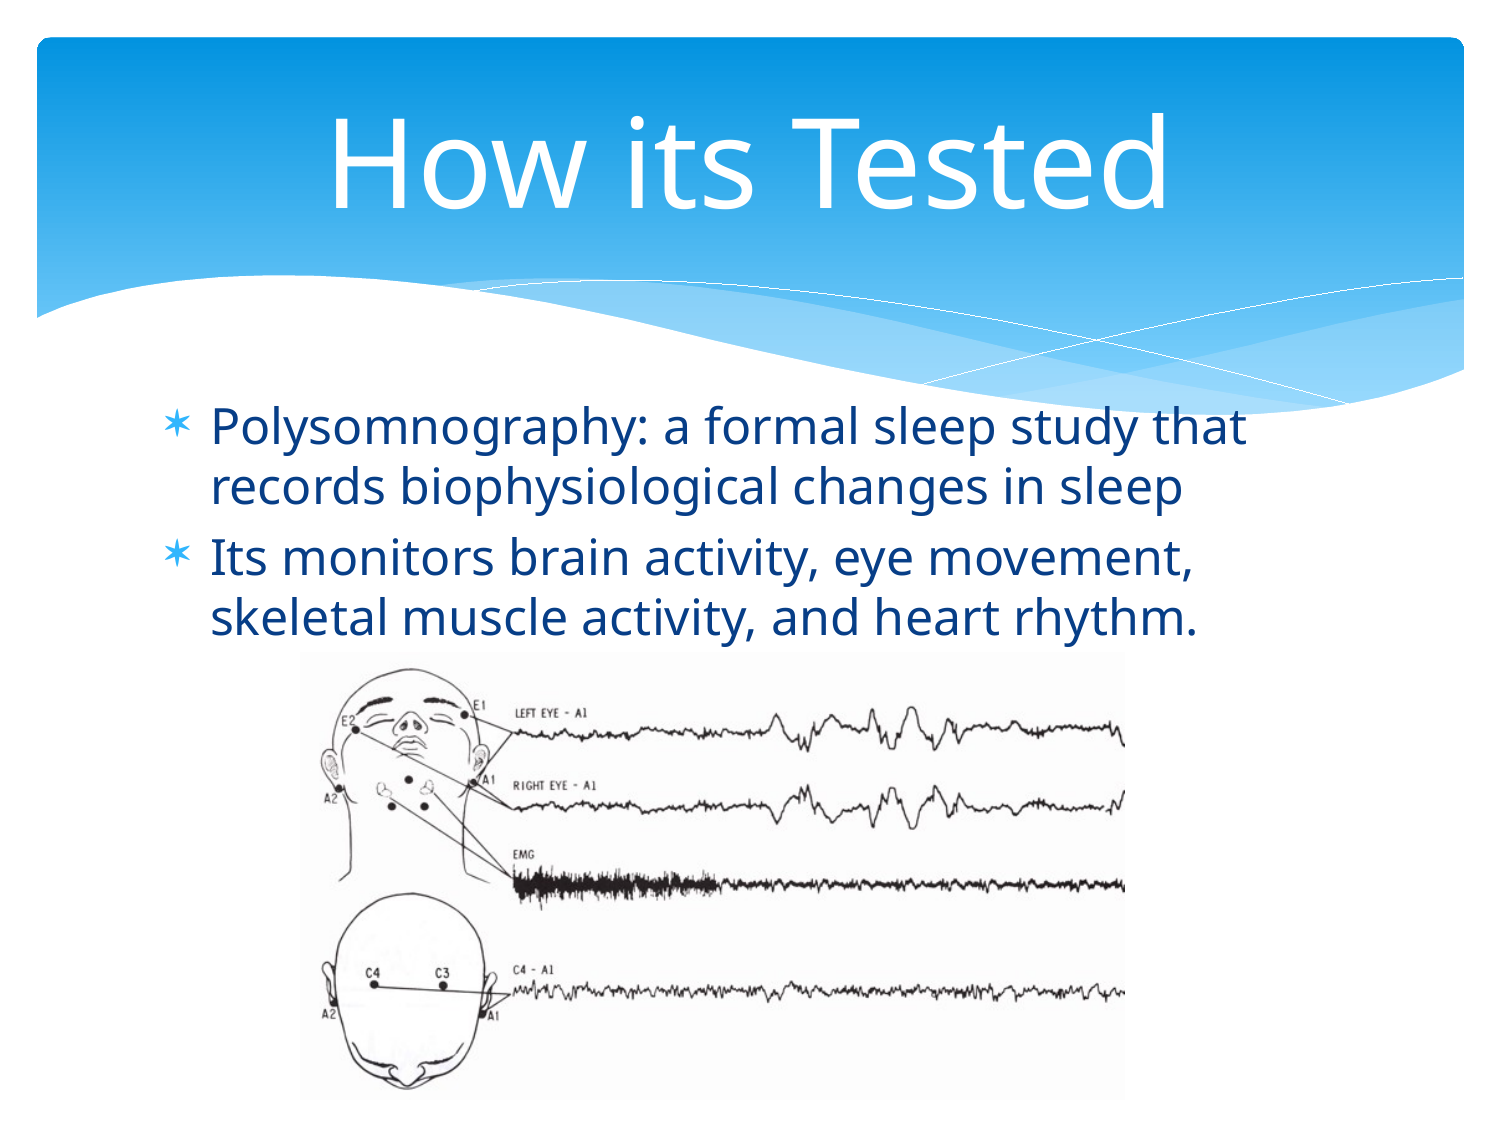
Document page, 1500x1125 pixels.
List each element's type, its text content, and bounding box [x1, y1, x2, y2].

title How its Tested [75, 55, 1425, 261]
list Polysomnography: a formal sleep study that records biophysiological changes in sleep Its monitors brain activity, eye movement, skeletal muscle activity, and heart rhythm. [150, 387, 1366, 954]
picture [299, 651, 1126, 1100]
